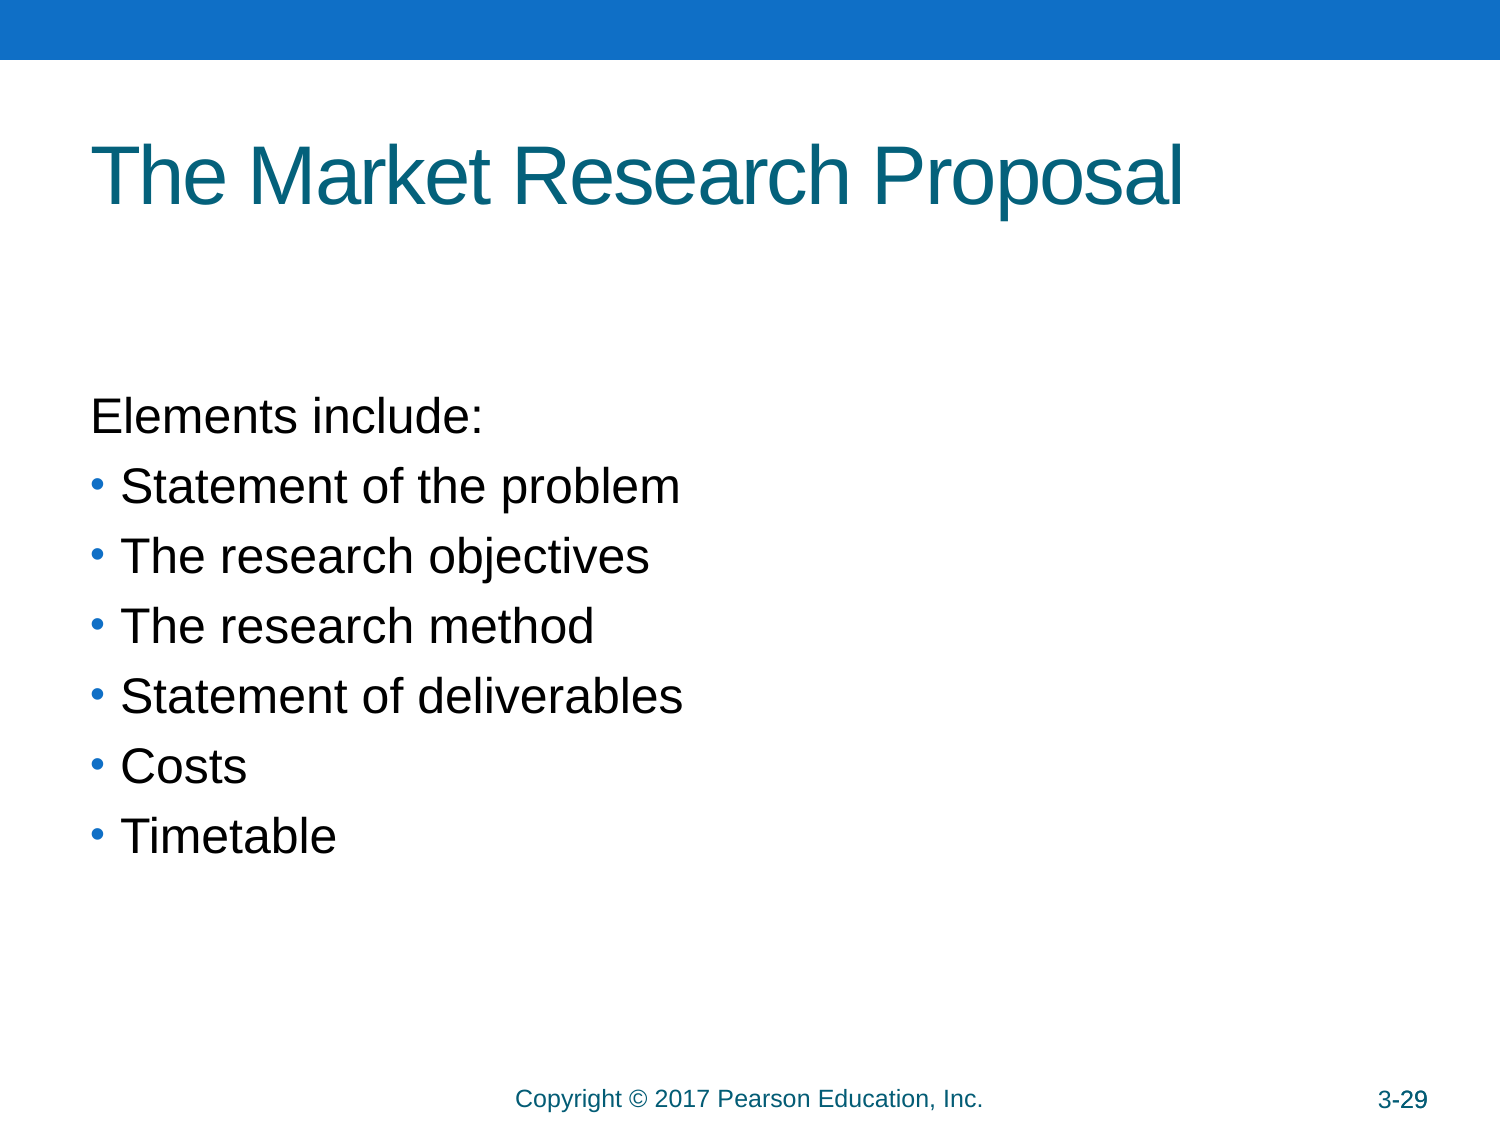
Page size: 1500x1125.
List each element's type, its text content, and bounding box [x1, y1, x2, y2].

list Elements include: Statement of the problem The research objectives The research method Statement of deliverables Costs Timetable [75, 376, 1425, 1024]
picture [641, 1100, 647, 1107]
title The Market Research Proposal [75, 90, 1425, 253]
